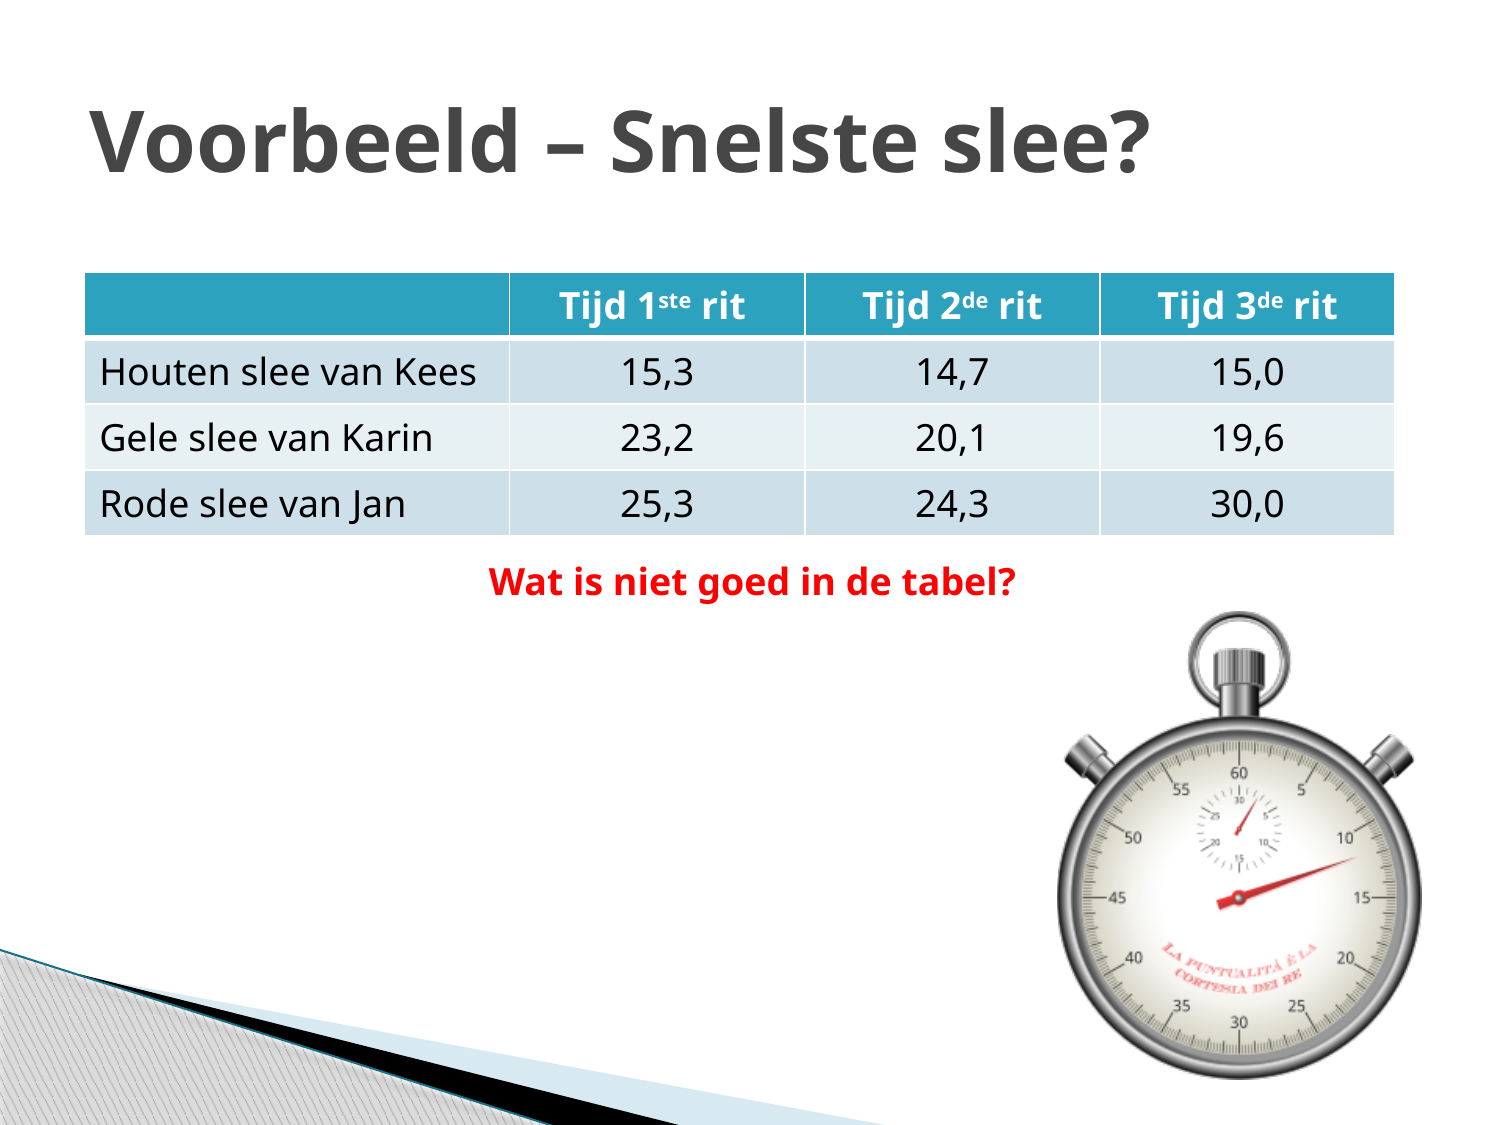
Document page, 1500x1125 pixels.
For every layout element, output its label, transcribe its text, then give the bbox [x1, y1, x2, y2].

table_cell 15,3 [510, 341, 804, 403]
table_header [85, 273, 509, 335]
table_cell Rode slee van Jan [85, 471, 509, 535]
table_cell 20,1 [806, 405, 1099, 469]
table_cell 25,3 [510, 471, 804, 535]
table_cell 14,7 [806, 341, 1099, 403]
table_header Tijd 3de rit [1101, 273, 1394, 335]
table_cell Gele slee van Karin [85, 405, 509, 469]
table_cell 19,6 [1101, 405, 1394, 469]
table_cell 15,0 [1101, 341, 1394, 403]
text_box Wat is niet goed in de tabel? [474, 550, 1032, 611]
table_header Tijd 2de rit [806, 273, 1099, 335]
table_cell 23,2 [510, 405, 804, 469]
title Voorbeeld – Snelste slee? [75, 45, 1425, 233]
table_cell Houten slee van Kees [85, 341, 509, 403]
picture [1056, 610, 1422, 1081]
table_cell 24,3 [806, 471, 1099, 535]
table_cell 30,0 [1101, 471, 1394, 535]
table_header Tijd 1ste rit [510, 273, 804, 335]
